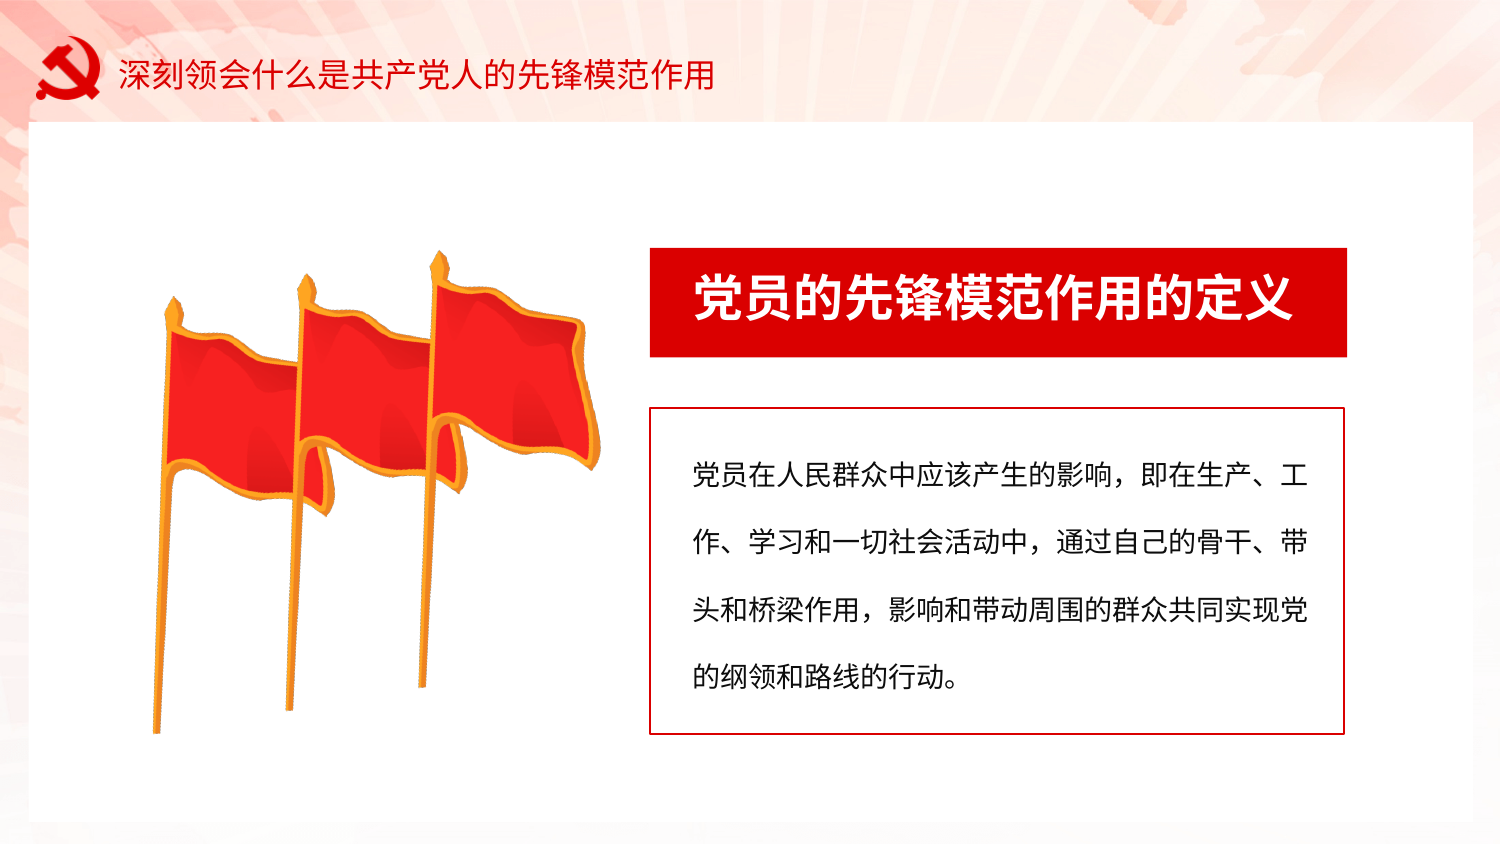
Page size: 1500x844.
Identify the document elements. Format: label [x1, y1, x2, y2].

text_box [649, 247, 1348, 358]
text_box [649, 407, 1344, 735]
picture [0, 0, 1500, 844]
